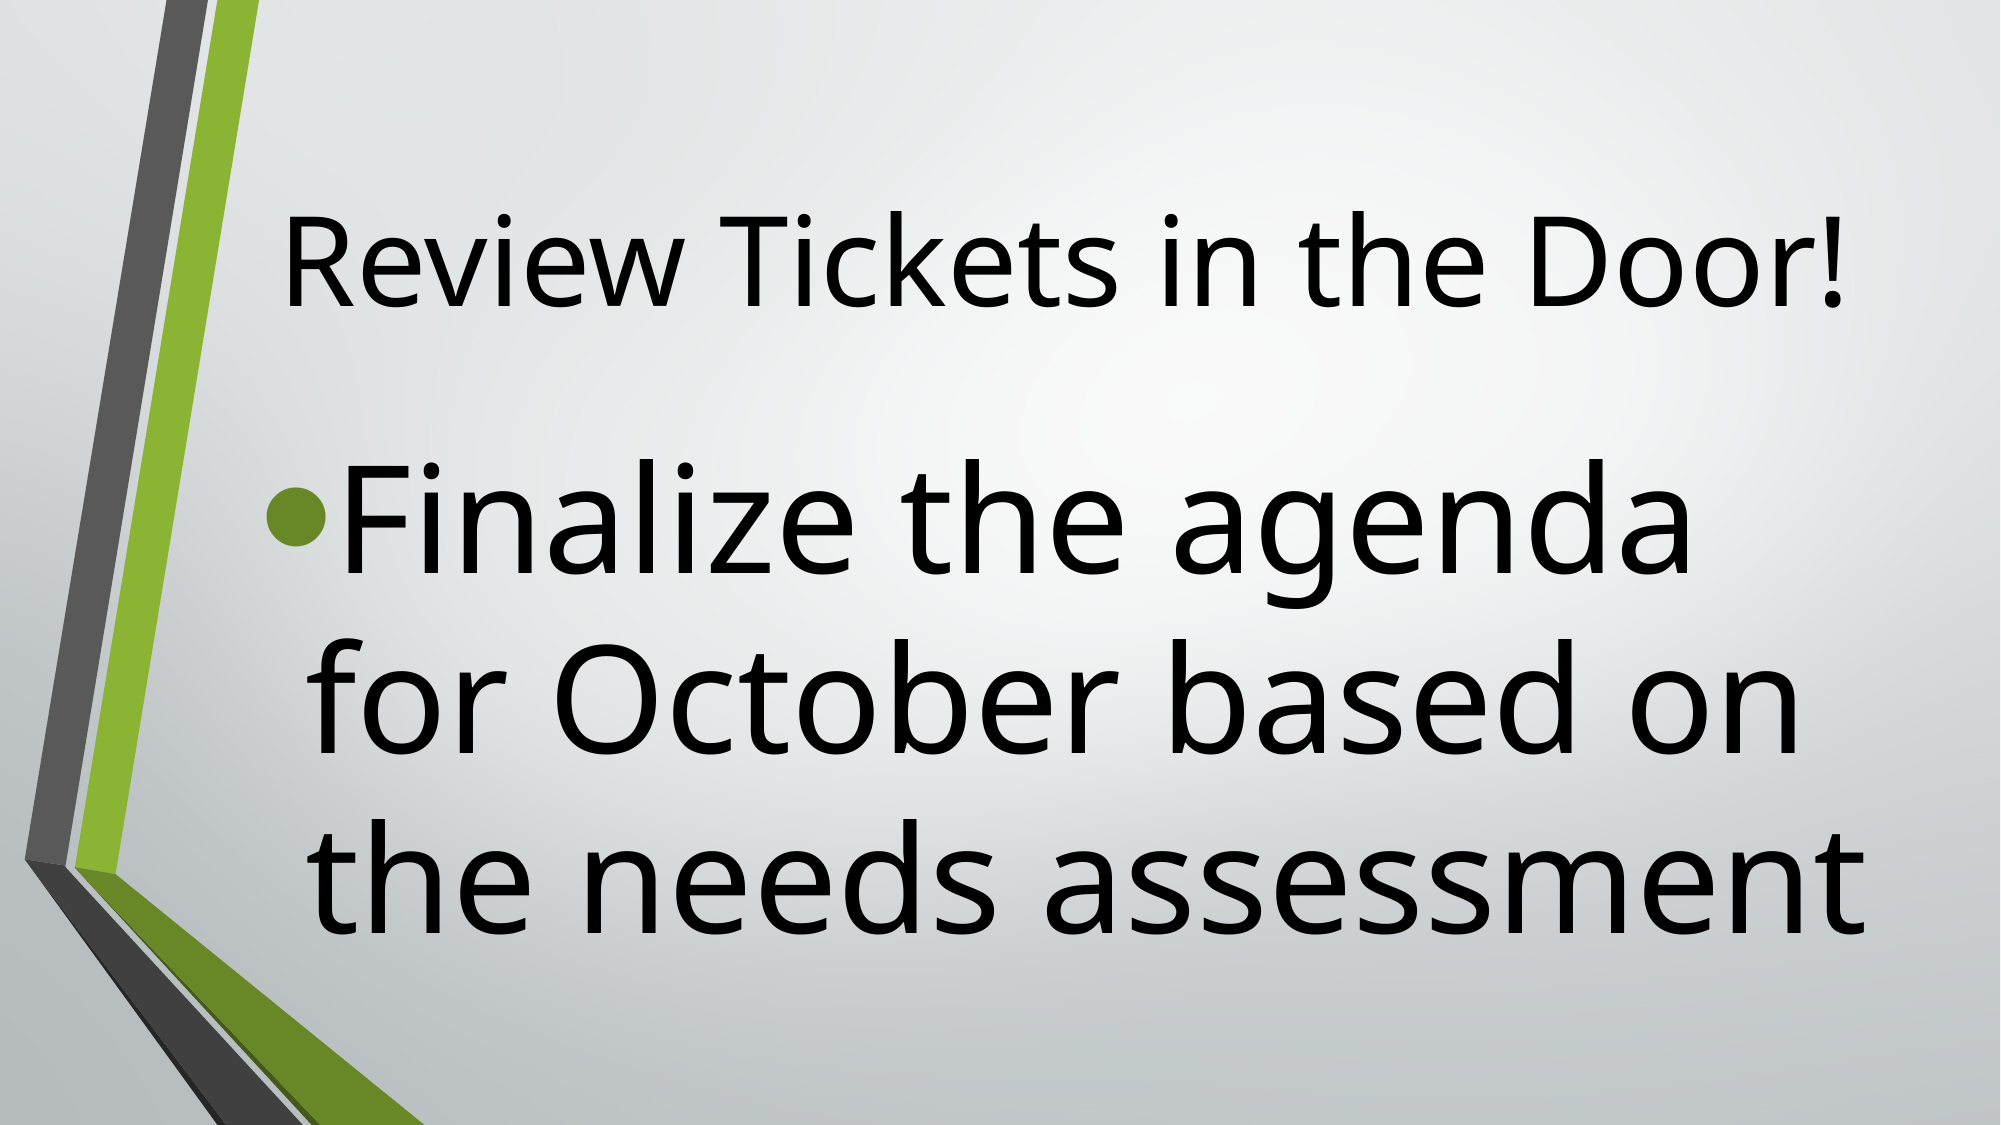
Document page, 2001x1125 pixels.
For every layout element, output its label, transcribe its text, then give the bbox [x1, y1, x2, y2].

title Review Tickets in the Door! [243, 112, 1887, 400]
list Finalize the agenda for October based on the needs assessment [243, 437, 1887, 950]
